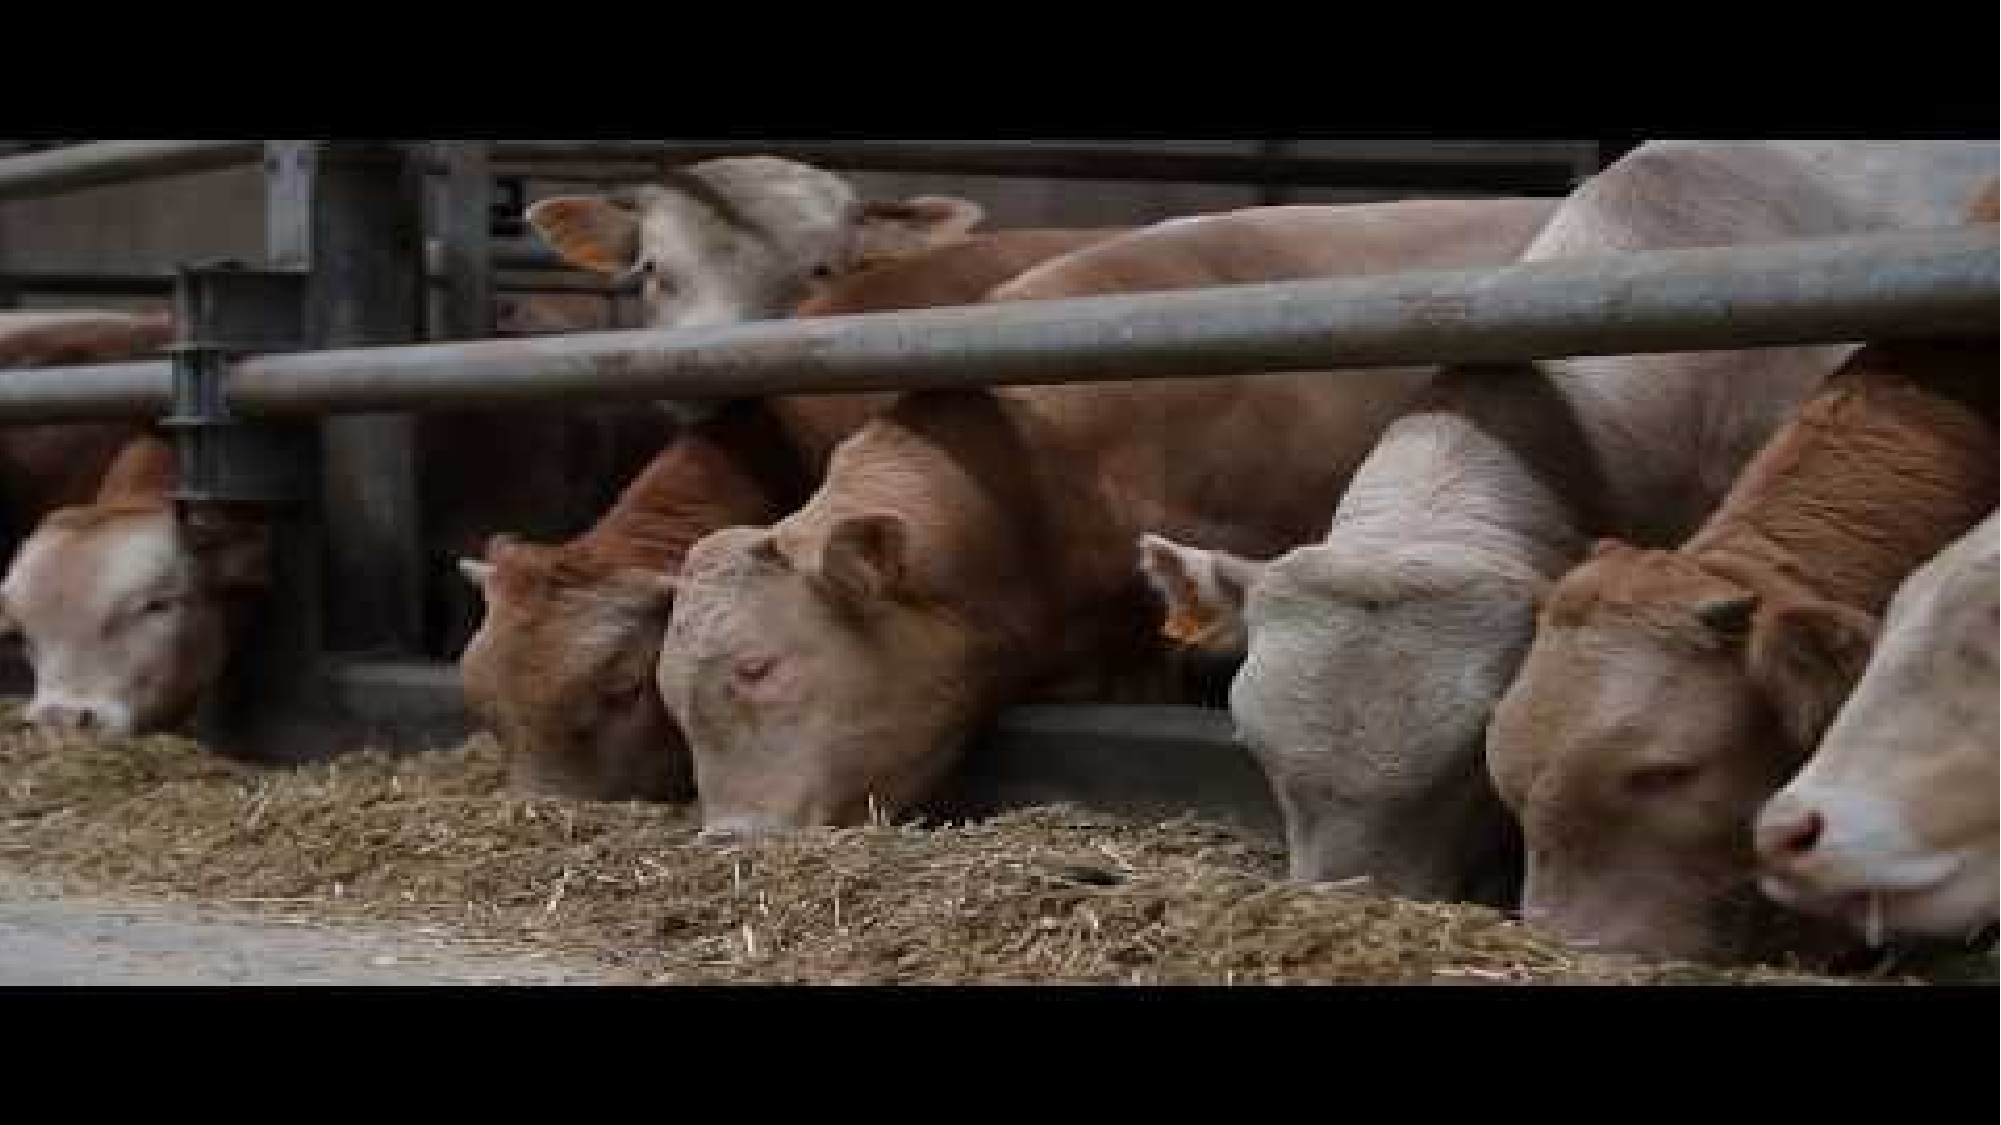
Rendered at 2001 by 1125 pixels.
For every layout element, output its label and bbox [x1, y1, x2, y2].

list [0, 0, 2000, 1125]
